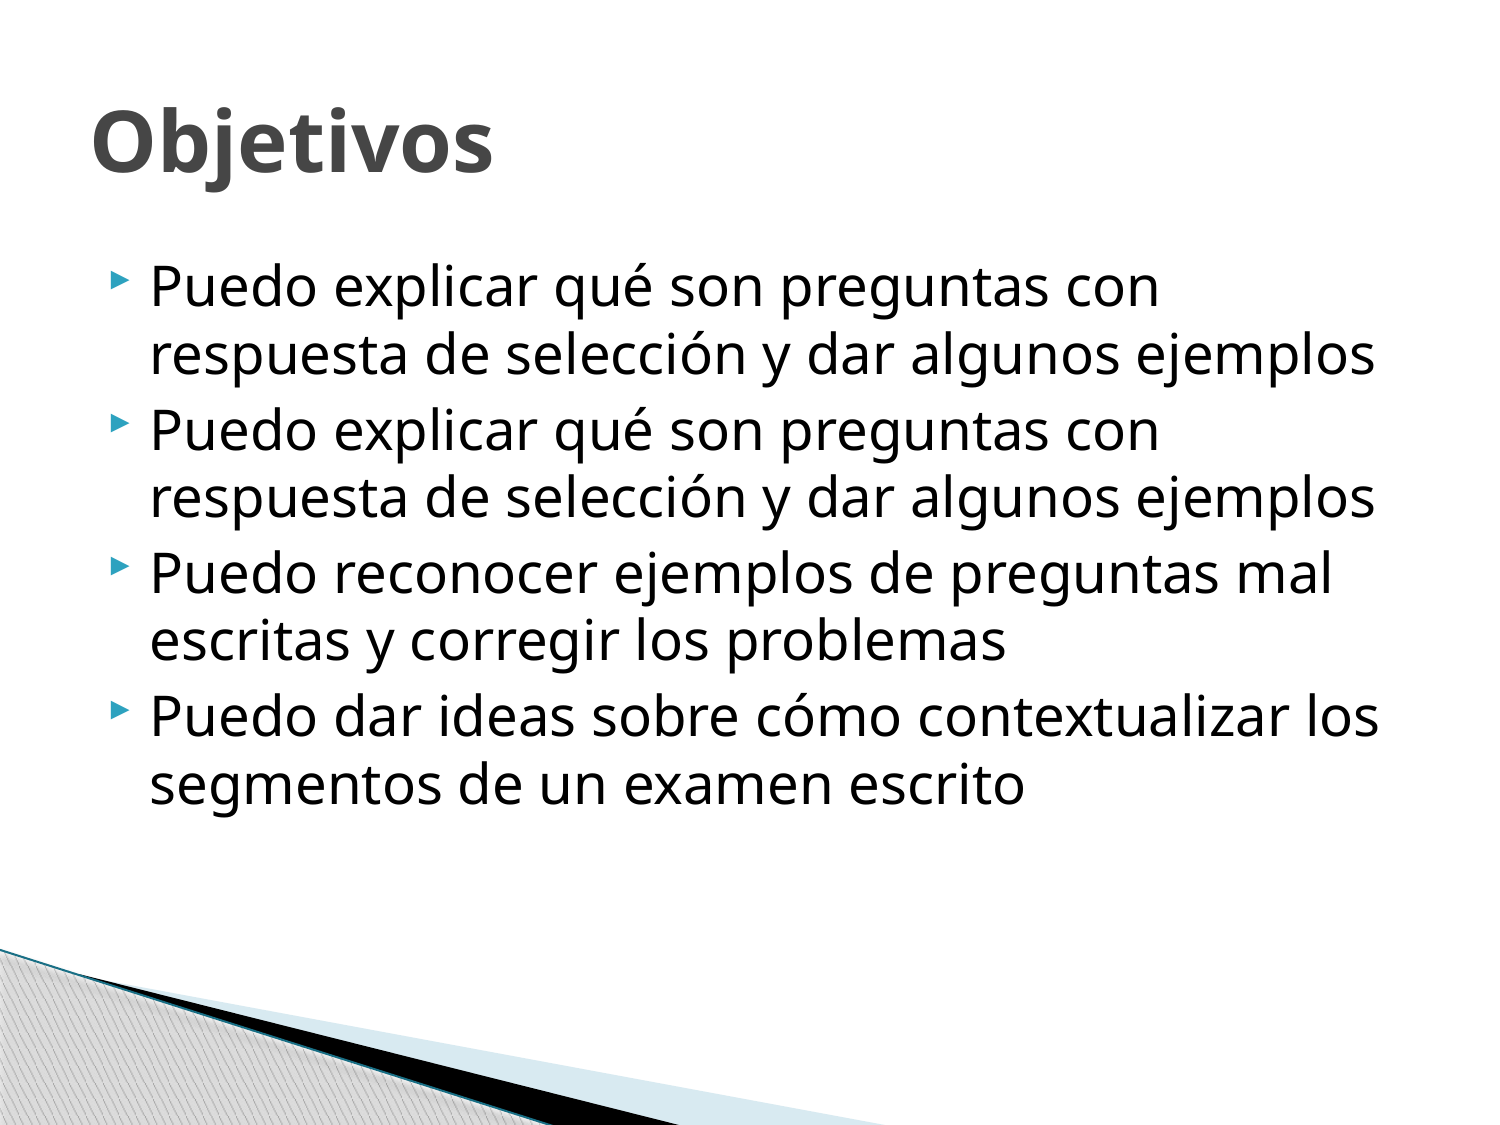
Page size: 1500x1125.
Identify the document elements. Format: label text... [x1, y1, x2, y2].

title Objetivos [75, 45, 1425, 233]
list Puedo explicar qué son preguntas con respuesta de selección y dar algunos ejemplos Puedo explicar qué son preguntas con respuesta de selección y dar algunos ejemplos Puedo reconocer ejemplos de preguntas mal escritas y corregir los problemas Puedo dar ideas sobre cómo contextualizar los segmentos de un examen escrito [75, 243, 1425, 986]
